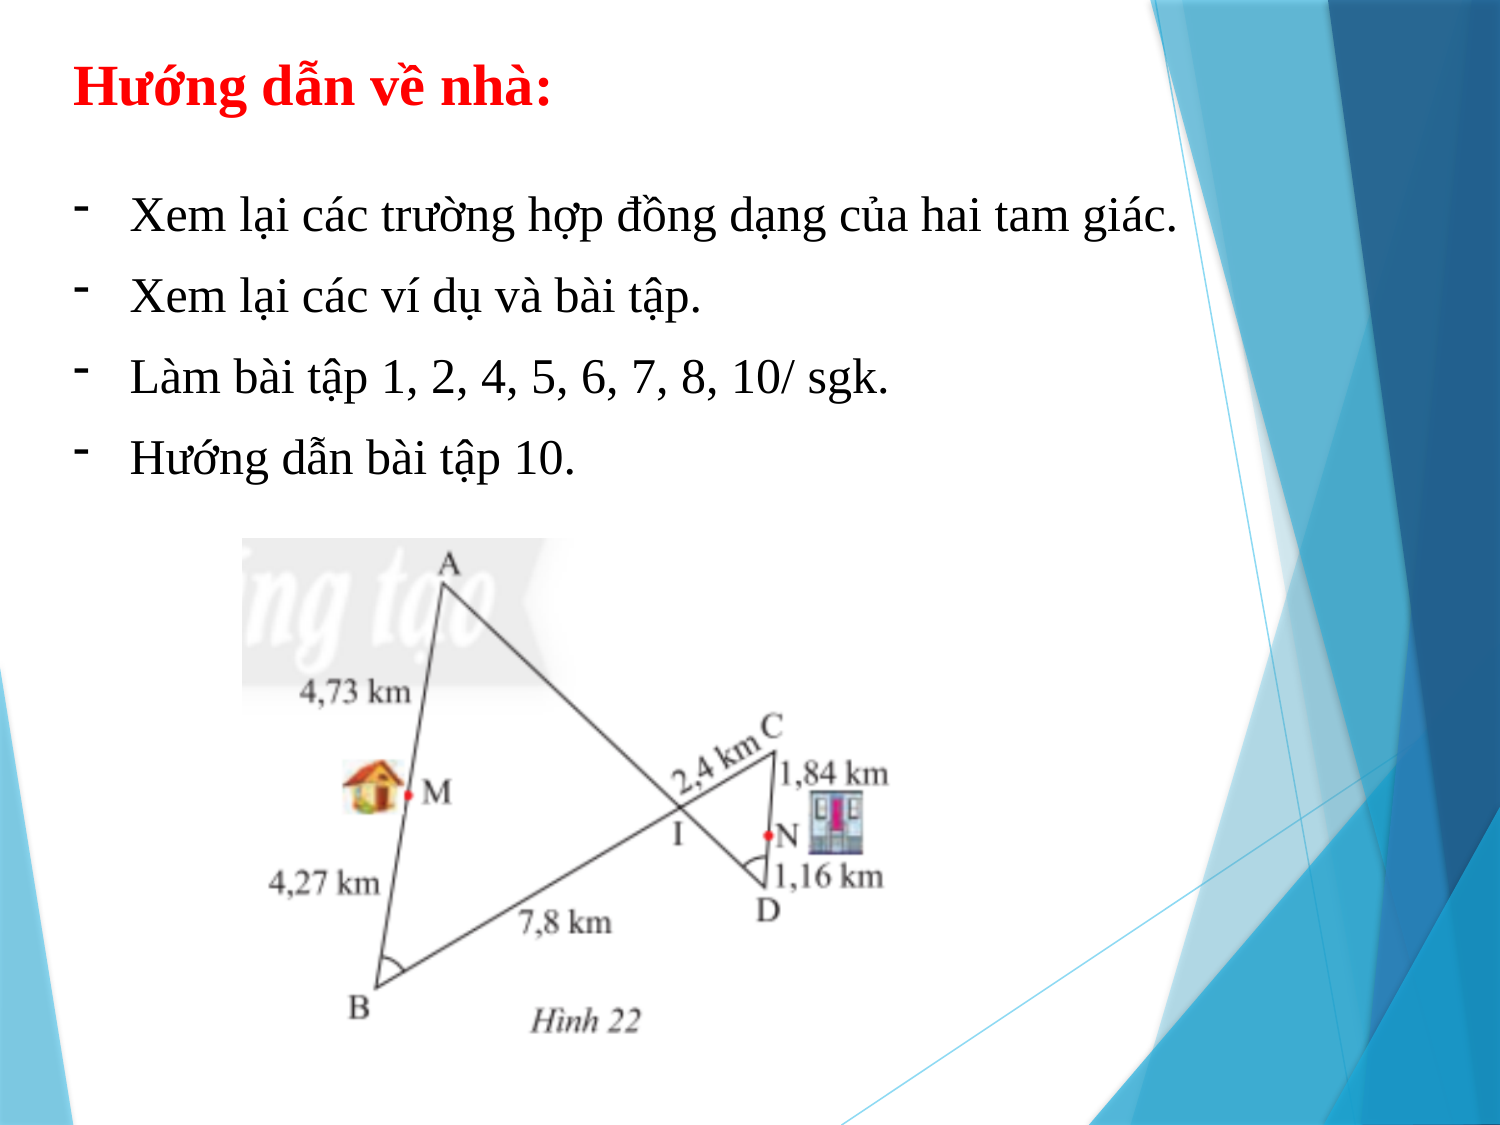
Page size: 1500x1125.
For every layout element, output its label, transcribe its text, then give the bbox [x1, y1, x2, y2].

text_box Xem lại các trường hợp đồng dạng của hai tam giác. Xem lại các ví dụ và bài tập. Làm bài tập 1, 2, 4, 5, 6, 7, 8, 10/ sgk. Hướng dẫn bài tập 10. [58, 445, 1207, 492]
text_box Hướng dẫn về nhà: [58, 39, 720, 125]
picture [241, 538, 928, 1044]
text_box Xem lại các trường hợp đồng dạng của hai tam giác. Xem lại các ví dụ và bài tập. Làm bài tập 1, 2, 4, 5, 6, 7, 8, 10/ sgk. Hướng dẫn bài tập 10. [58, 169, 1207, 444]
